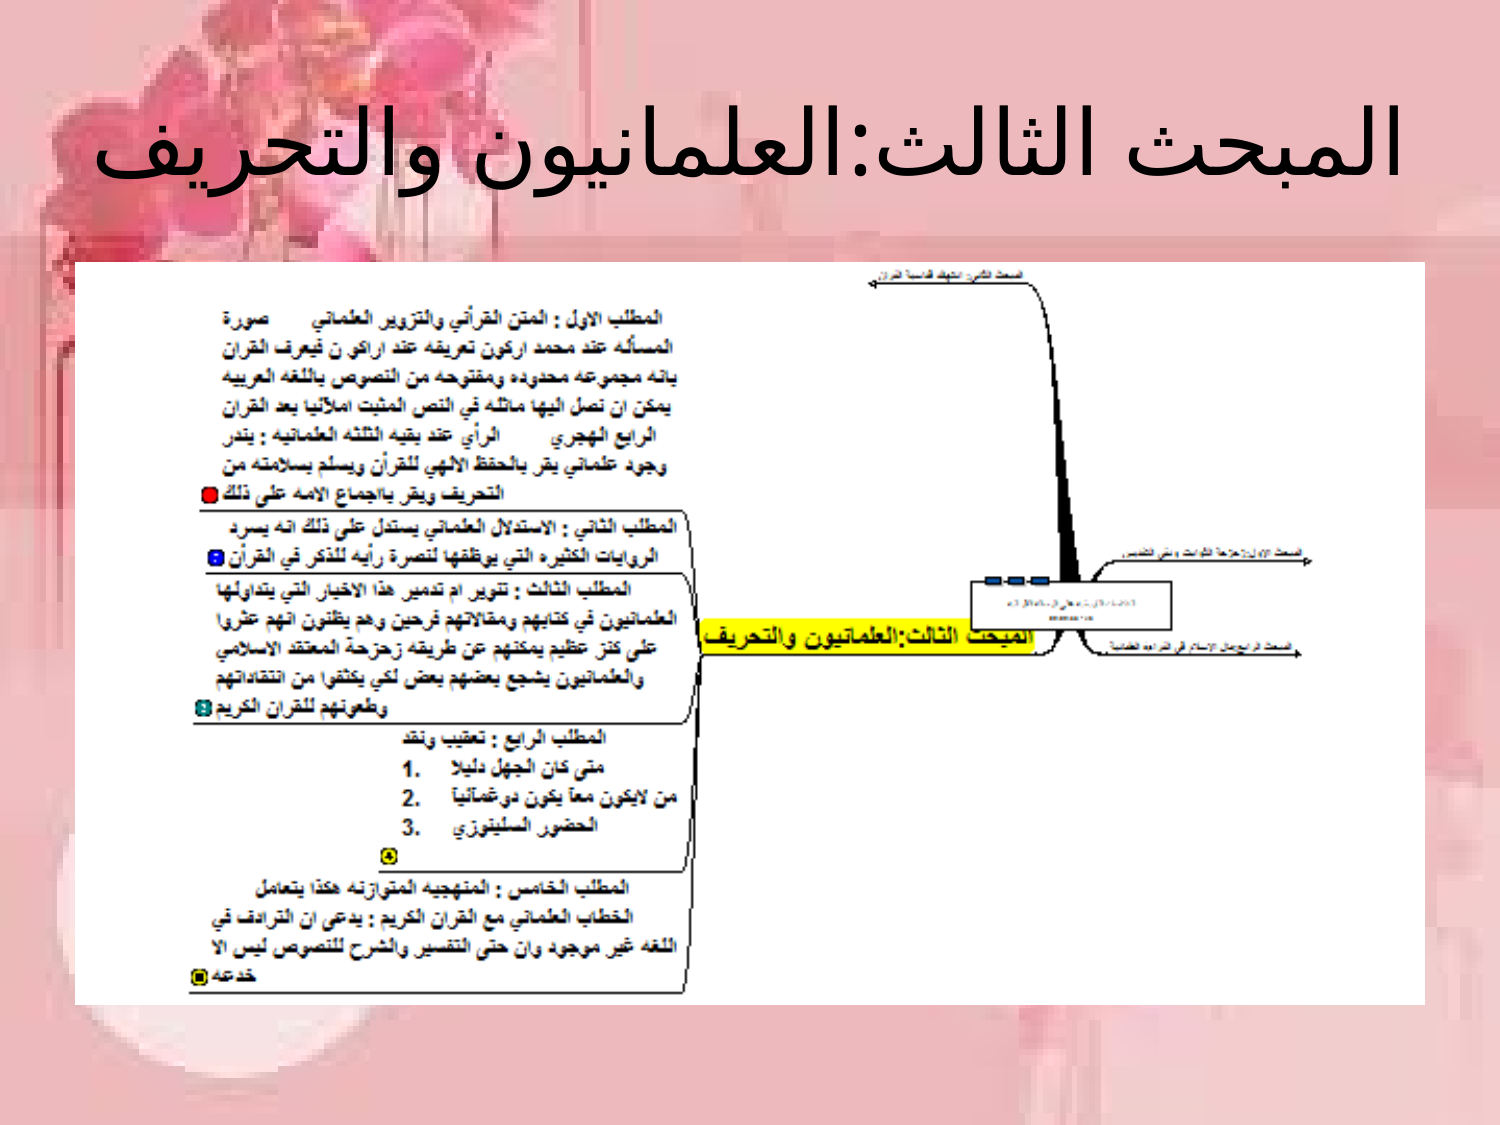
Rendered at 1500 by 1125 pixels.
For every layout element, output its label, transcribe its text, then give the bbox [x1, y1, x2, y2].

title المبحث الثالث:العلمانيون والتحريف [75, 37, 1425, 241]
picture [0, 0, 1500, 1125]
